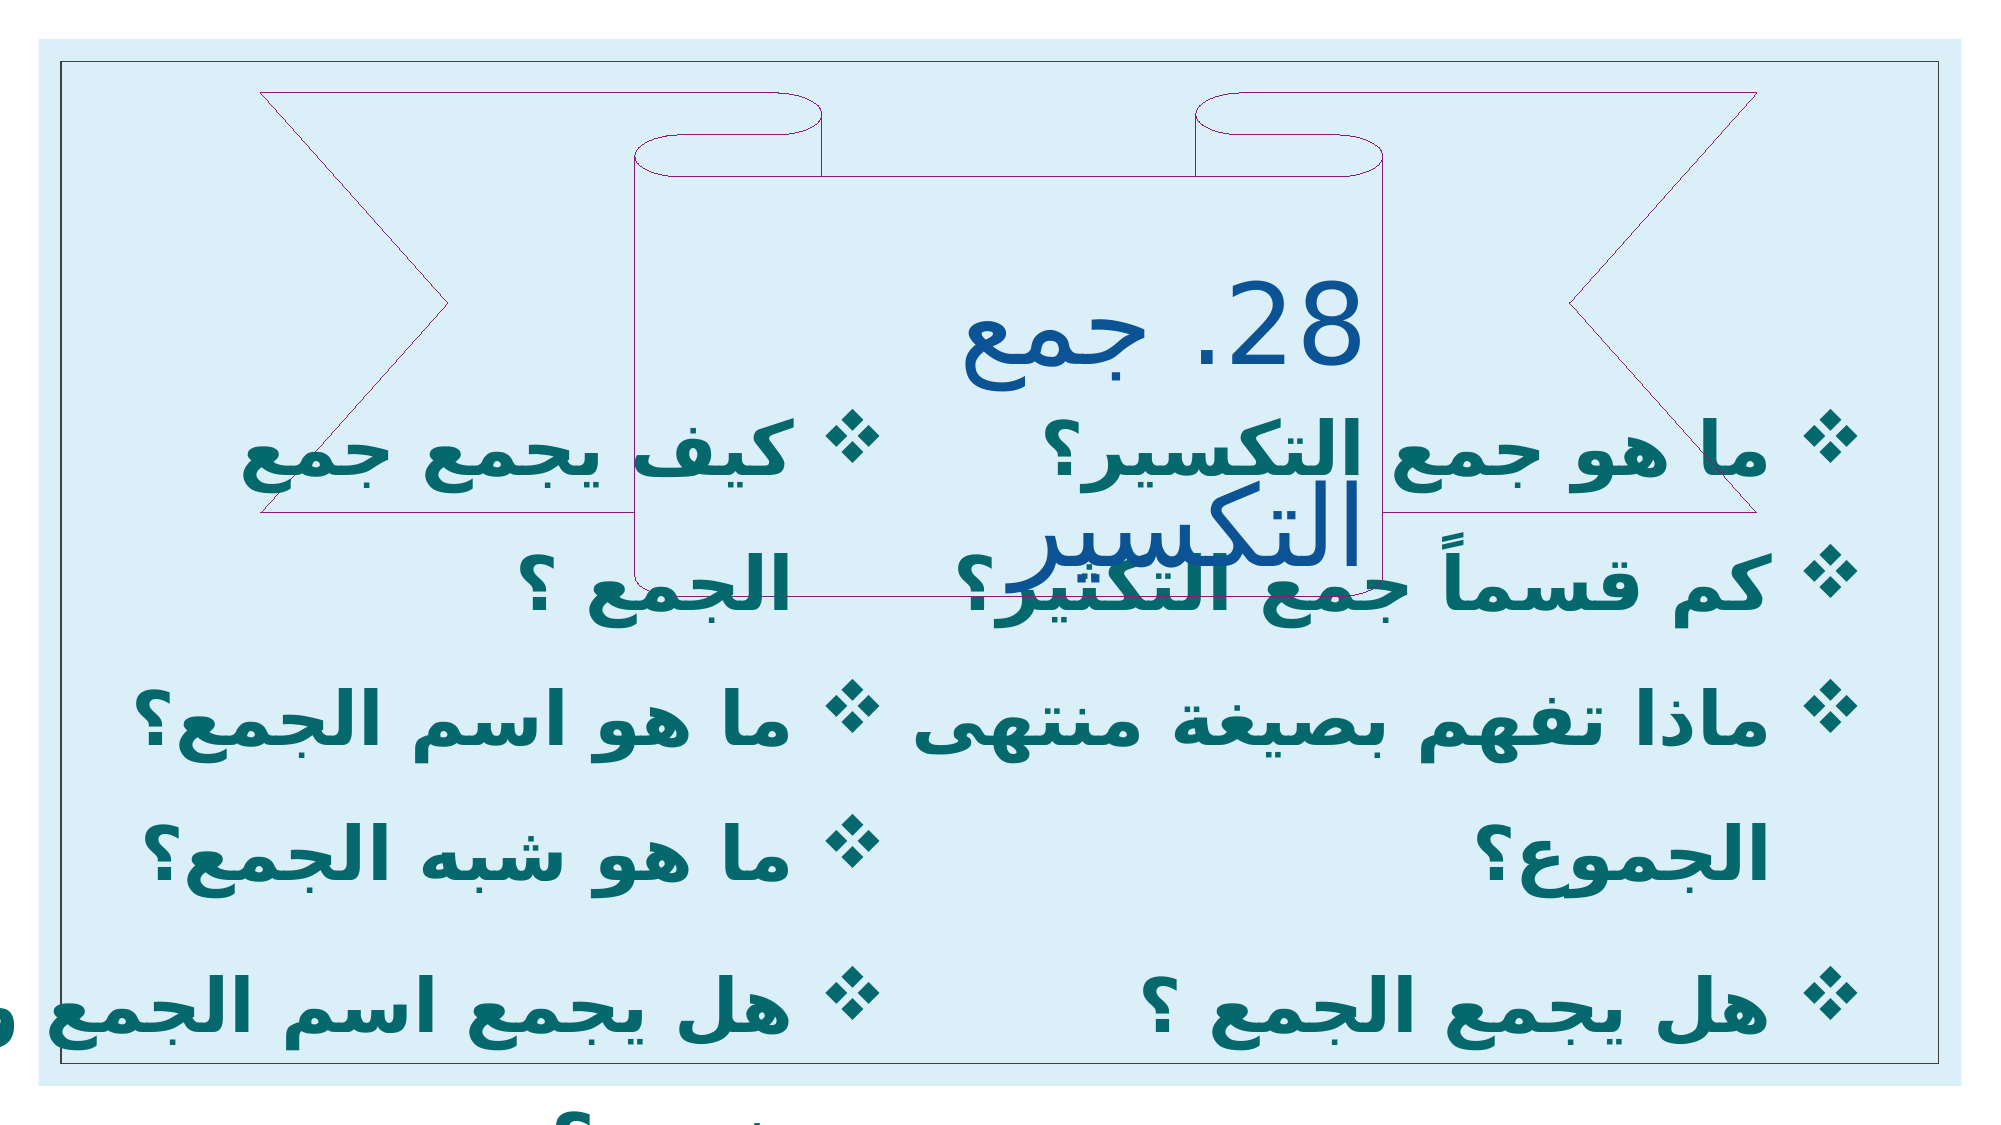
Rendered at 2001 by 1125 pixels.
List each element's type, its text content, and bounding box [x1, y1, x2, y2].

text_box کیف یجمع جمع الجمع ؟ ما هو اسم الجمع؟ ما هو شبه الجمع؟ هل یجمع اسم الجمع و شبهه؟ [0, 261, 904, 1125]
text_box 28. جمع التکسیر [260, 92, 1757, 597]
text_box ما هو جمع التکسیر؟ کم قسماً جمع التکثیر؟ ماذا تفهم بصیغة منتهی الجموع؟ هل یجمع الجمع ؟ [904, 261, 1882, 1055]
